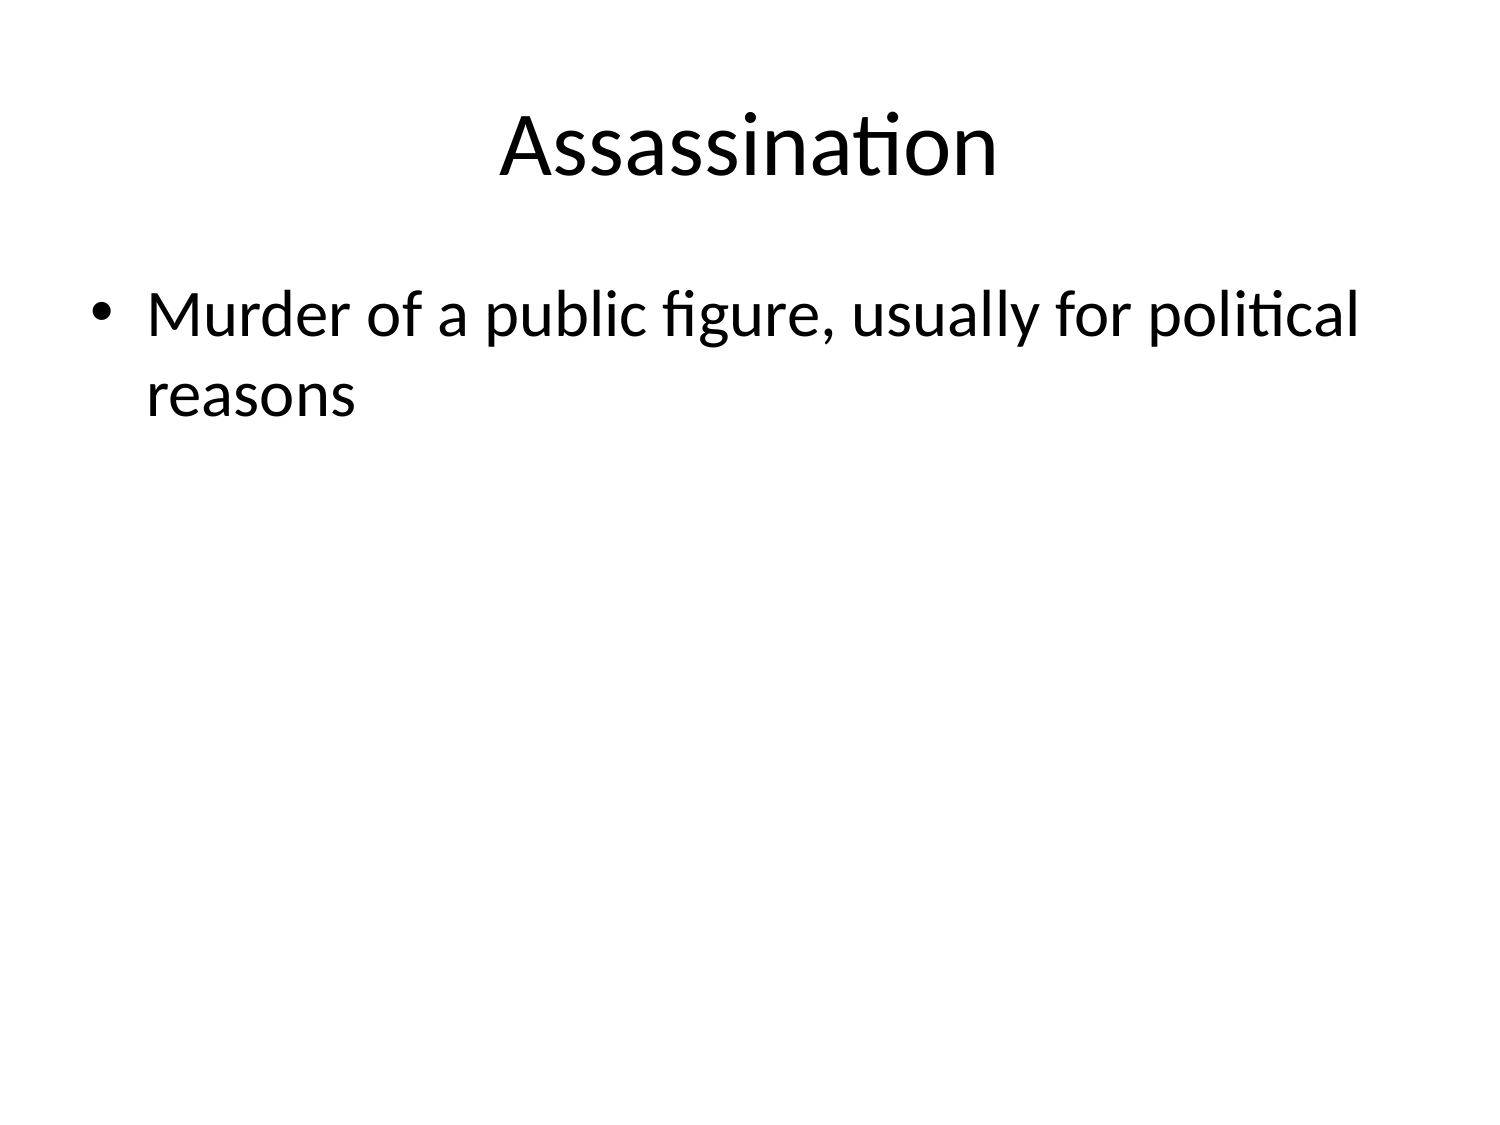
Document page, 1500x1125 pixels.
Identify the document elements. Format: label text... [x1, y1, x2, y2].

title Assassination [75, 45, 1425, 233]
list Murder of a public figure, usually for political reasons [75, 262, 1425, 1005]
